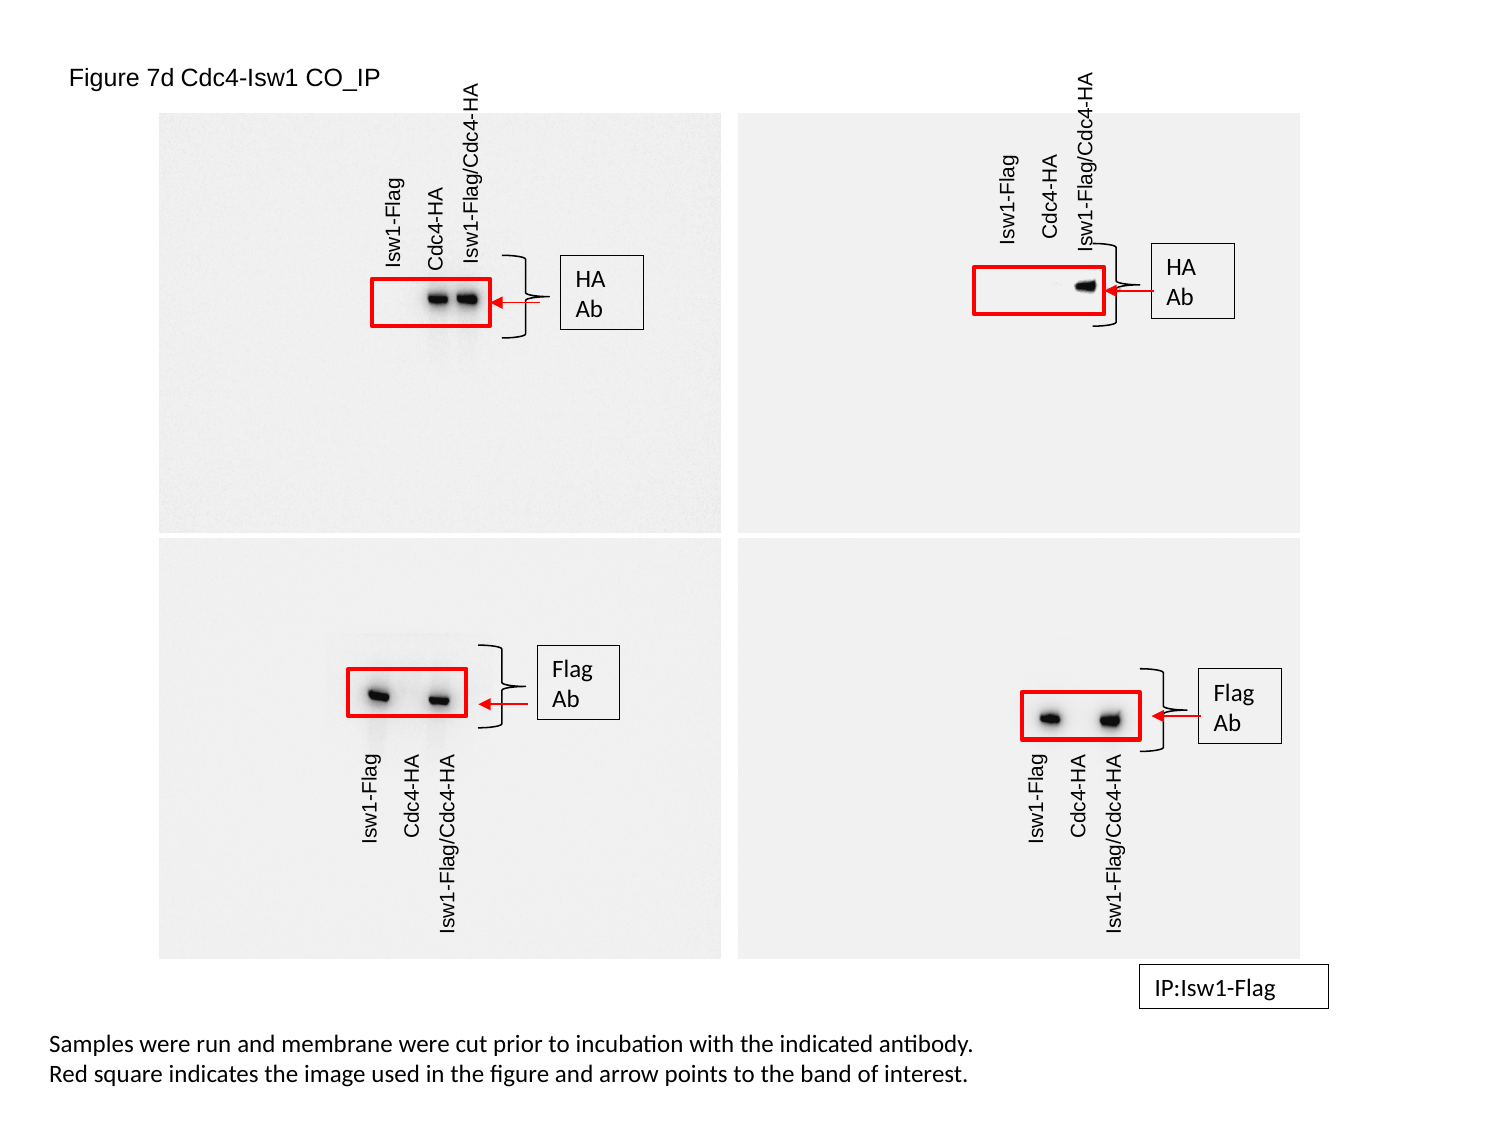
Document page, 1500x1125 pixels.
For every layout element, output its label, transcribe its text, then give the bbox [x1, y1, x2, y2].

picture [737, 113, 1300, 534]
text_box Figure 7d Cdc4-Isw1 CO_IP [54, 54, 403, 100]
picture [737, 538, 1300, 959]
text_box Samples were run and membrane were cut prior to incubation with the indicated antibody. Red square indicates the image used in the figure and arrow points to the band of interest. [34, 1020, 991, 1096]
picture [159, 538, 721, 959]
picture [159, 113, 721, 534]
text_box IP:Isw1-Flag [1139, 964, 1329, 1009]
text_box Isw1-Flag/Cdc4-HA [449, 69, 490, 111]
text_box Isw1-Flag/Cdc4-HA [1063, 57, 1104, 111]
